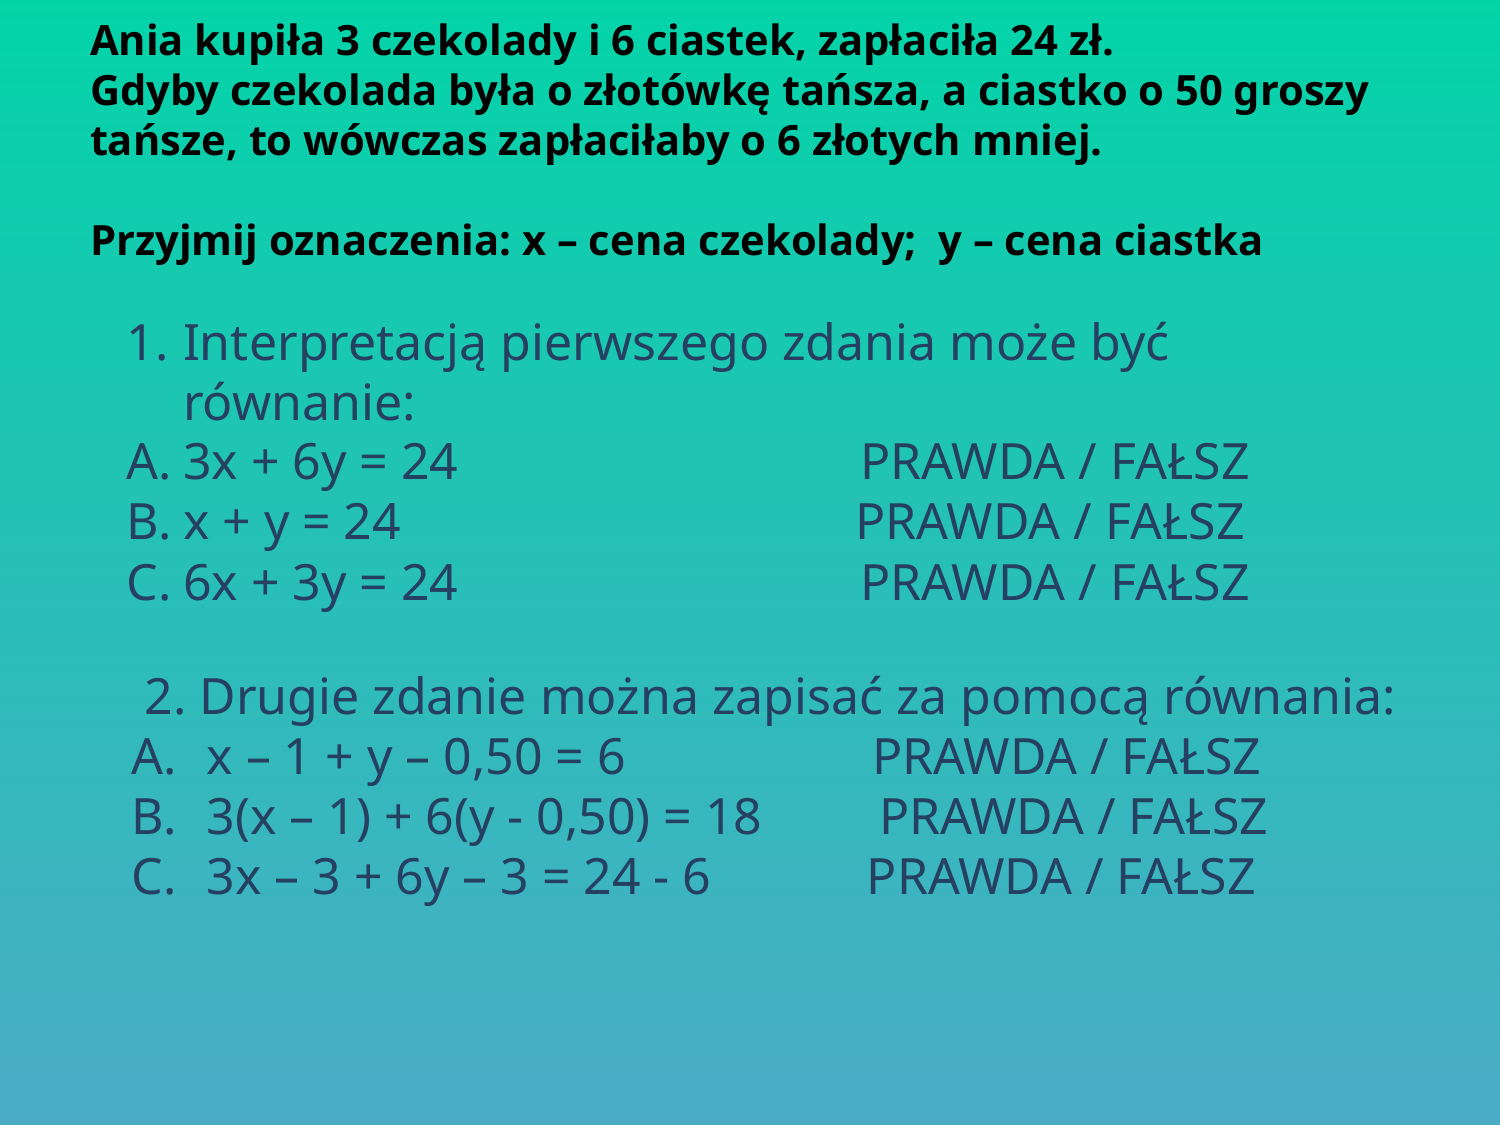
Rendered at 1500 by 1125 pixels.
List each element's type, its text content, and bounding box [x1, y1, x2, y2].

title Ania kupiła 3 czekolady i 6 ciastek, zapłaciła 24 zł. Gdyby czekolada była o złotówkę tańsza, a ciastko o 50 groszy tańsze, to wówczas zapłaciłaby o 6 złotych mniej. Przyjmij oznaczenia: x – cena czekolady; y – cena ciastka [75, 45, 1425, 233]
text_box 2. Drugie zdanie można zapisać za pomocą równania: x – 1 + y – 0,50 = 6 PRAWDA / FAŁSZ 3(x – 1) + 6(y - 0,50) = 18 PRAWDA / FAŁSZ 3x – 3 + 6y – 3 = 24 - 6 PRAWDA / FAŁSZ [116, 656, 1412, 1032]
text_box Interpretacją pierwszego zdania może być równanie: 3x + 6y = 24 PRAWDA / FAŁSZ x + y = 24 PRAWDA / FAŁSZ 6x + 3y = 24 PRAWDA / FAŁSZ [112, 302, 1412, 678]
